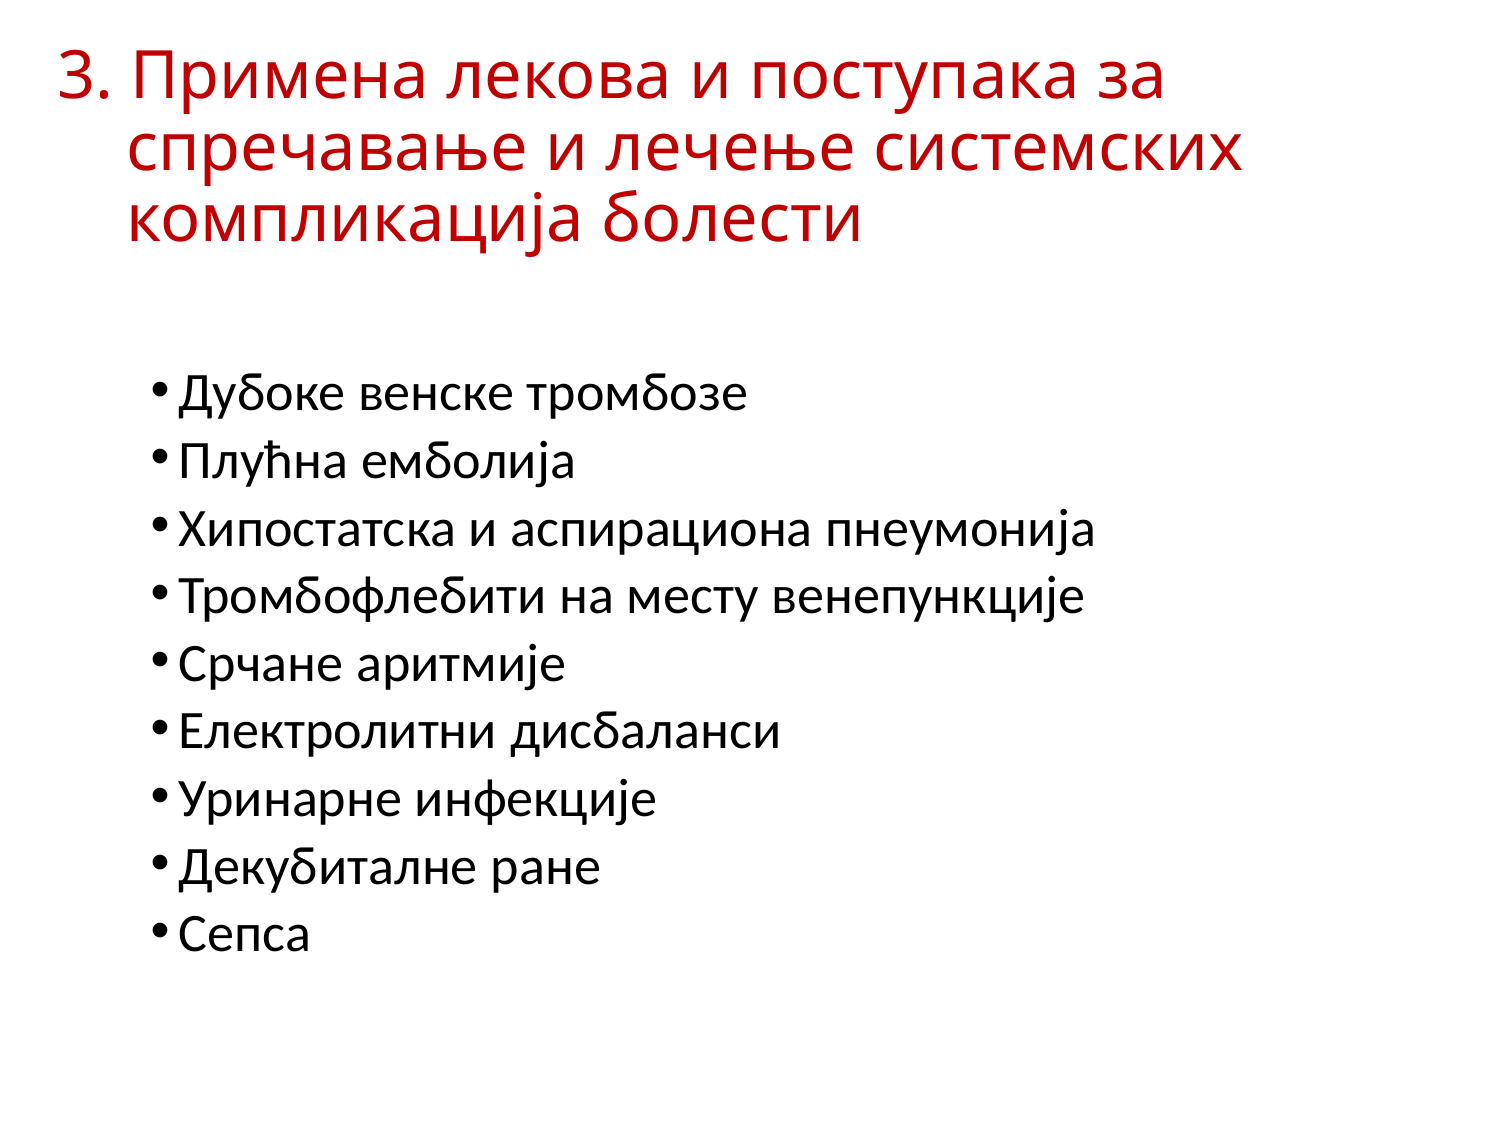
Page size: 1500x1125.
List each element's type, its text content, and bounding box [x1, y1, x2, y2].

list Дубоке венске тромбозе Плућна емболија Хипостатска и аспирациона пнеумонија Тромбофлебити на месту венепункције Срчане аритмије Електролитни дисбаланси Уринарне инфекције Декубиталне ране Сепса [135, 361, 1450, 1050]
title 3. Примена лекова и поступака за спречавање и лечење системских компликација болести [42, 31, 1500, 266]
